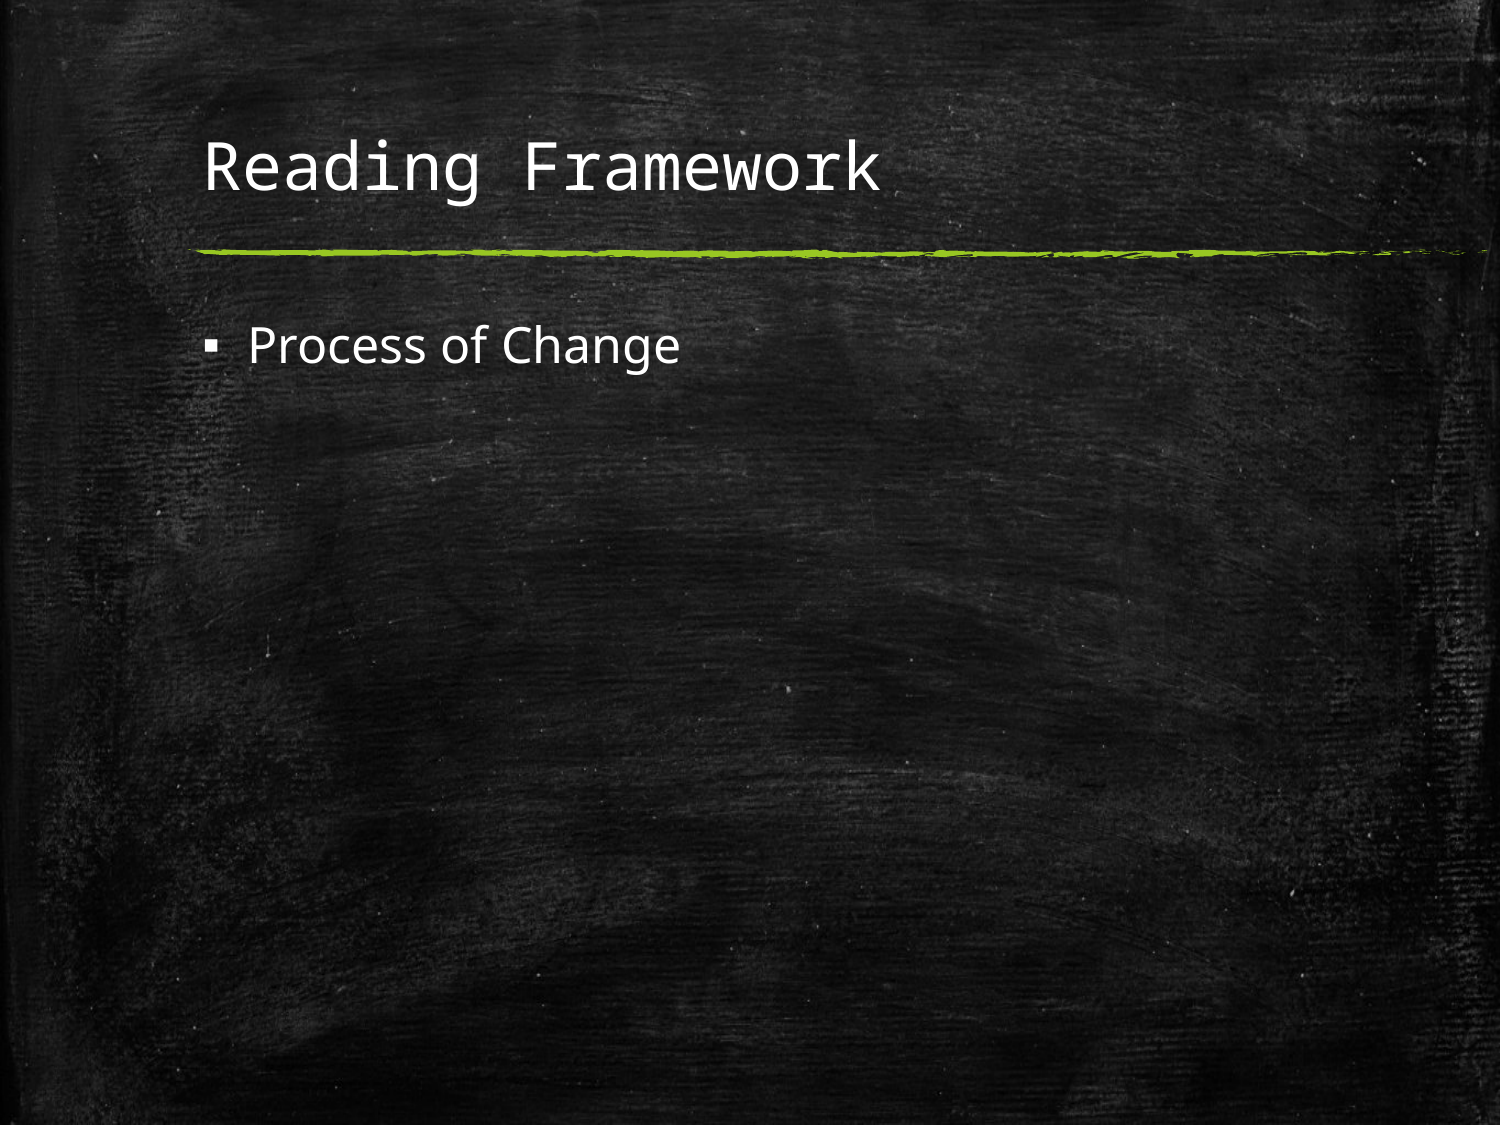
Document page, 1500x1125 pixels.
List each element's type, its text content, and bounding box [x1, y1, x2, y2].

title Reading Framework [187, 45, 1313, 213]
list Process of Change [187, 312, 1313, 1013]
